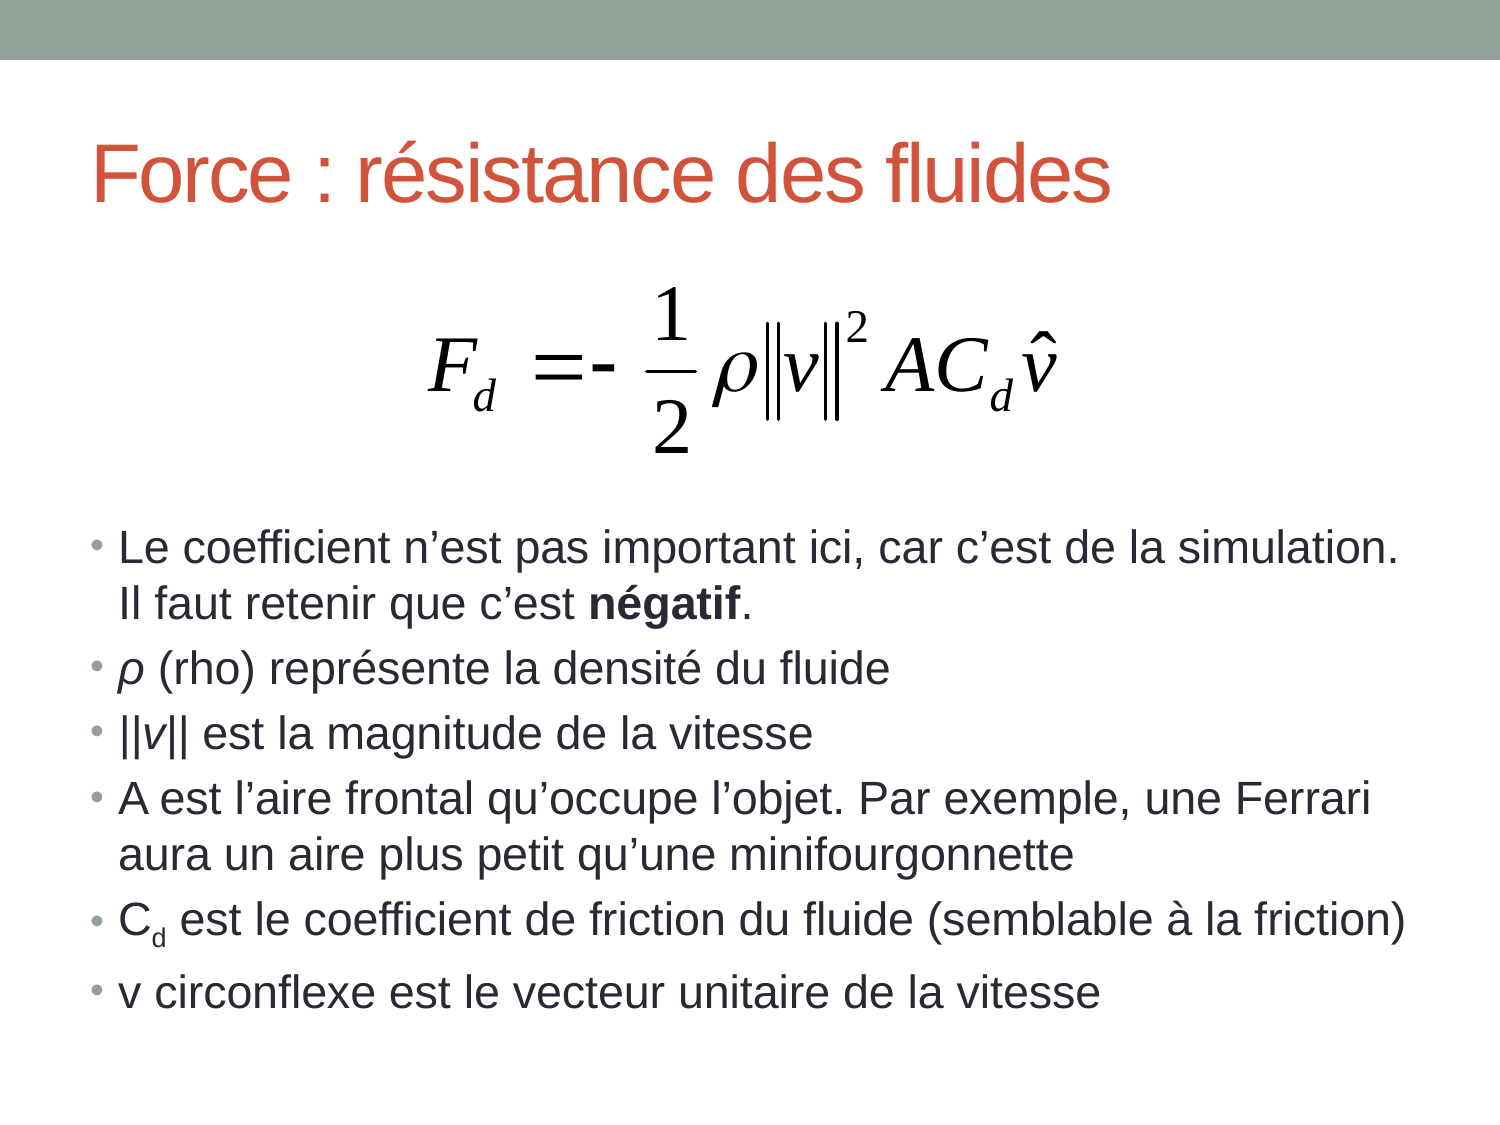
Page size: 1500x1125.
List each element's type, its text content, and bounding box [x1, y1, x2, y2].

list Le coefficient n’est pas important ici, car c’est de la simulation. Il faut retenir que c’est négatif. ρ (rho) représente la densité du fluide ||v|| est la magnitude de la vitesse A est l’aire frontal qu’occupe l’objet. Par exemple, une Ferrari aura un aire plus petit qu’une minifourgonnette Cd est le coefficient de friction du fluide (semblable à la friction) v circonflexe est le vecteur unitaire de la vitesse [75, 509, 1425, 1049]
title Force : résistance des fluides [75, 87, 1425, 250]
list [413, 264, 1070, 472]
